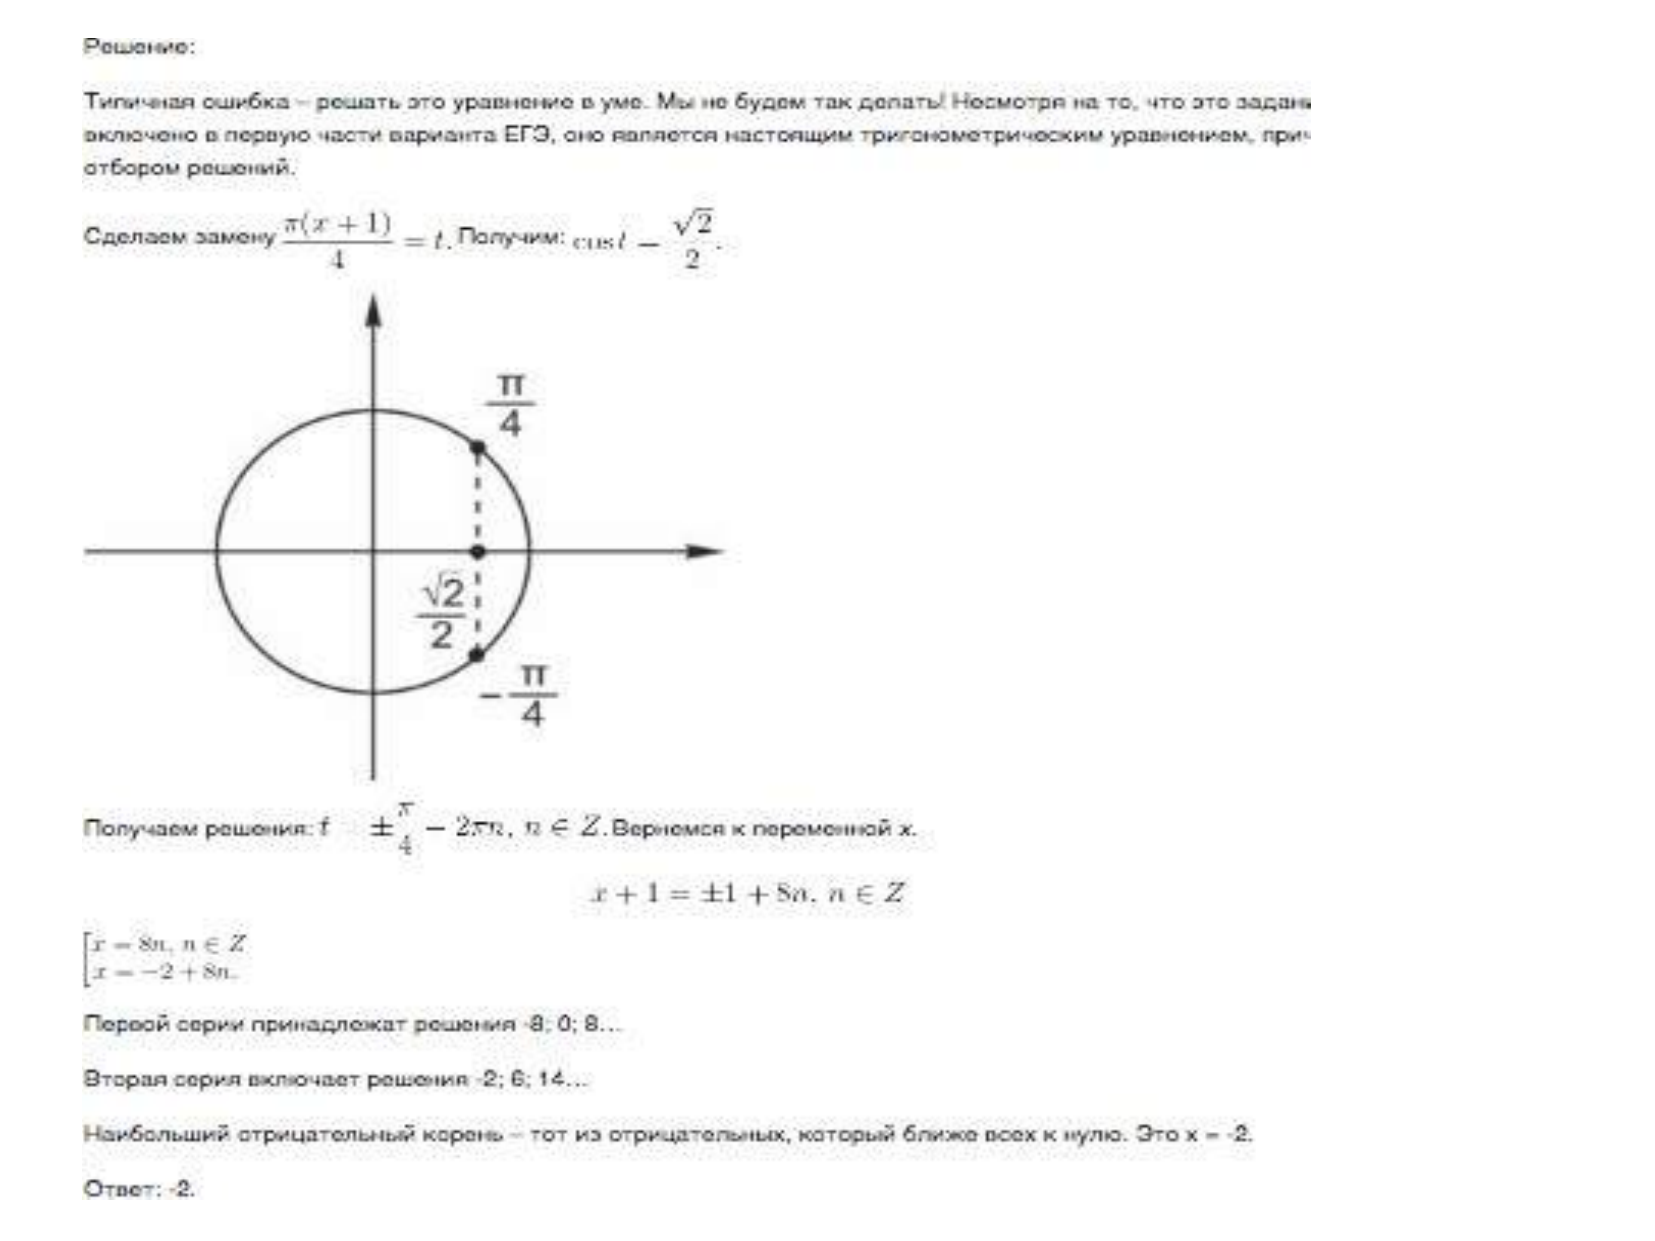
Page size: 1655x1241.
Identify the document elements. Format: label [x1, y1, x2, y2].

picture [82, 38, 1312, 1201]
